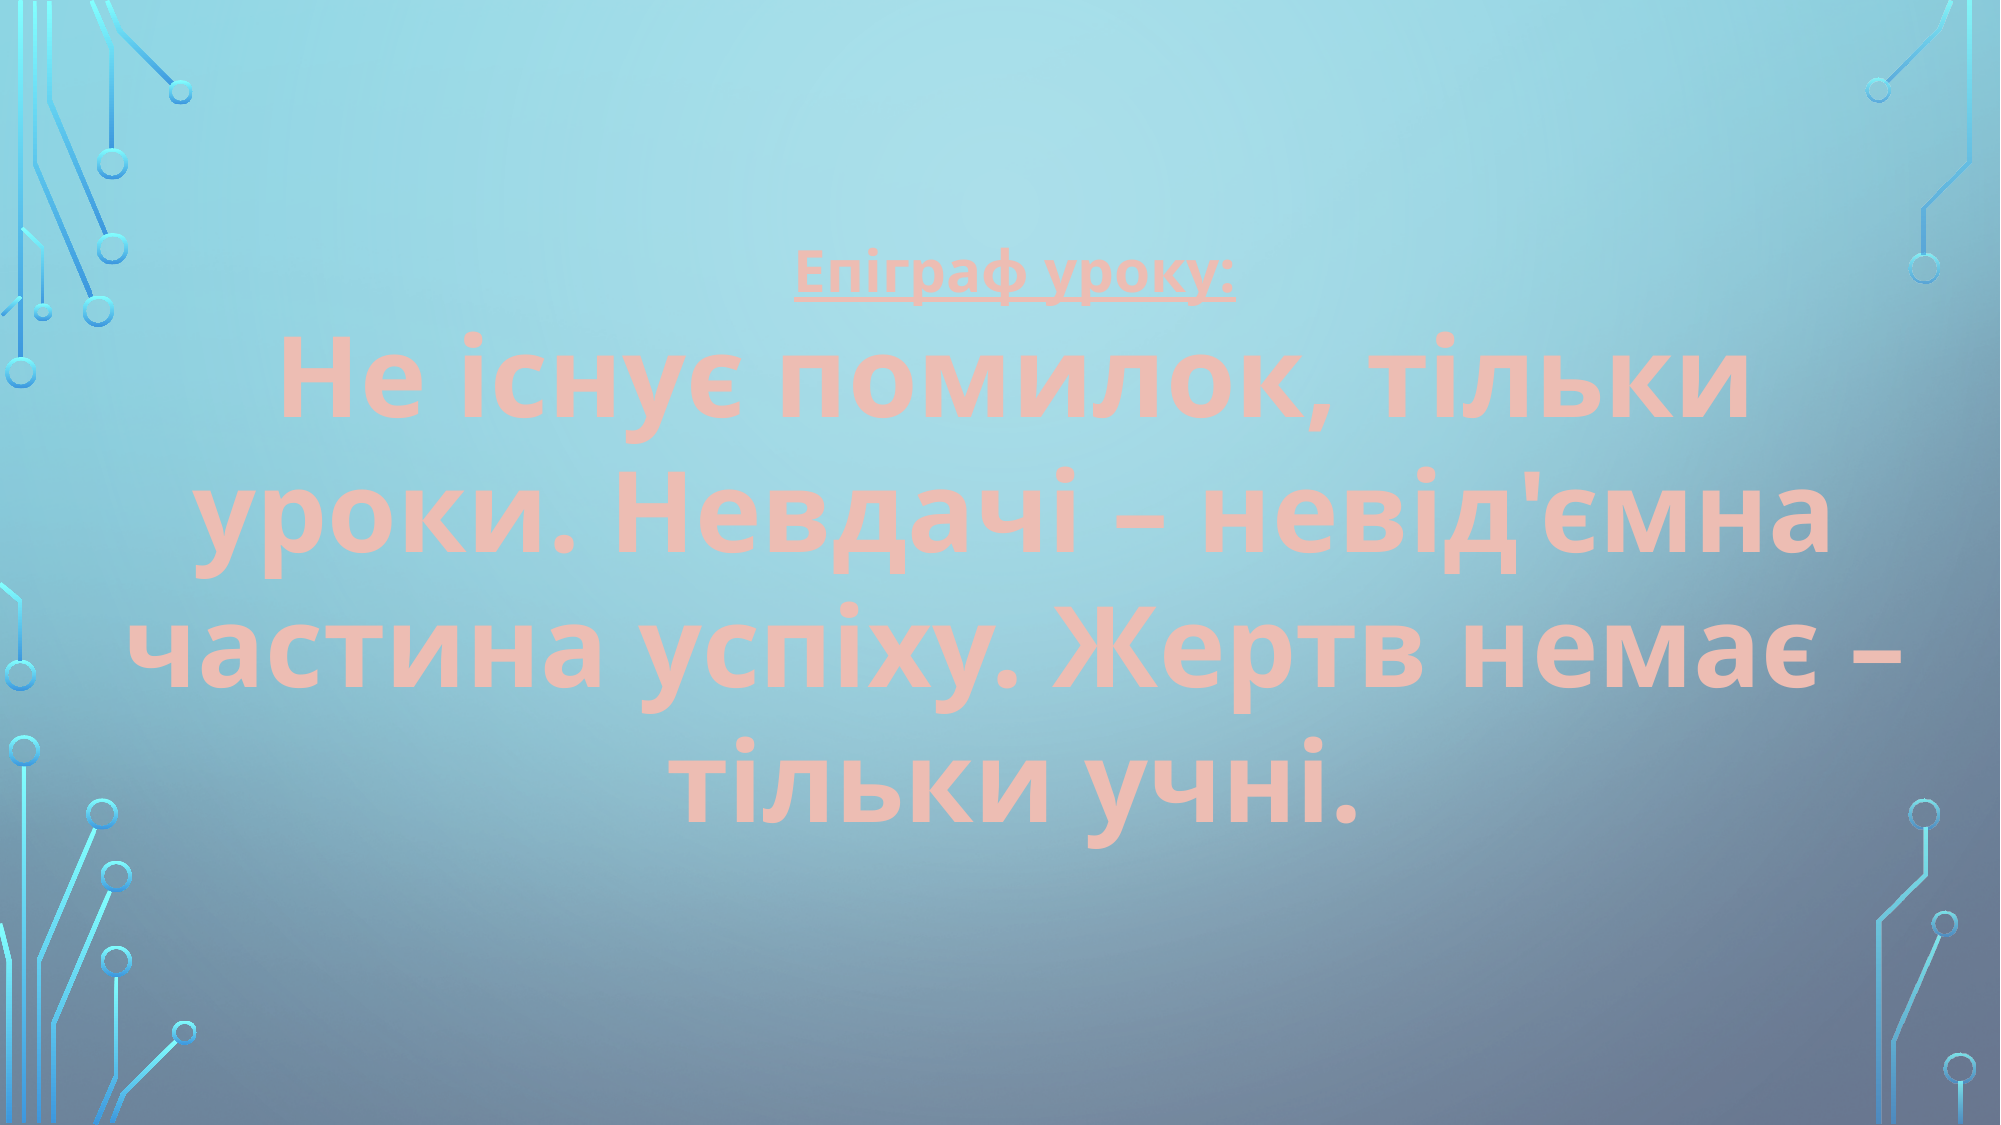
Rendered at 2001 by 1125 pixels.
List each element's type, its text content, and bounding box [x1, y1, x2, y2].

text_box Епіграф уроку: Не існує помилок, тільки уроки. Невдачі – невід'ємна частина успіху. Жертв немає – тільки учні. [106, 227, 1925, 852]
